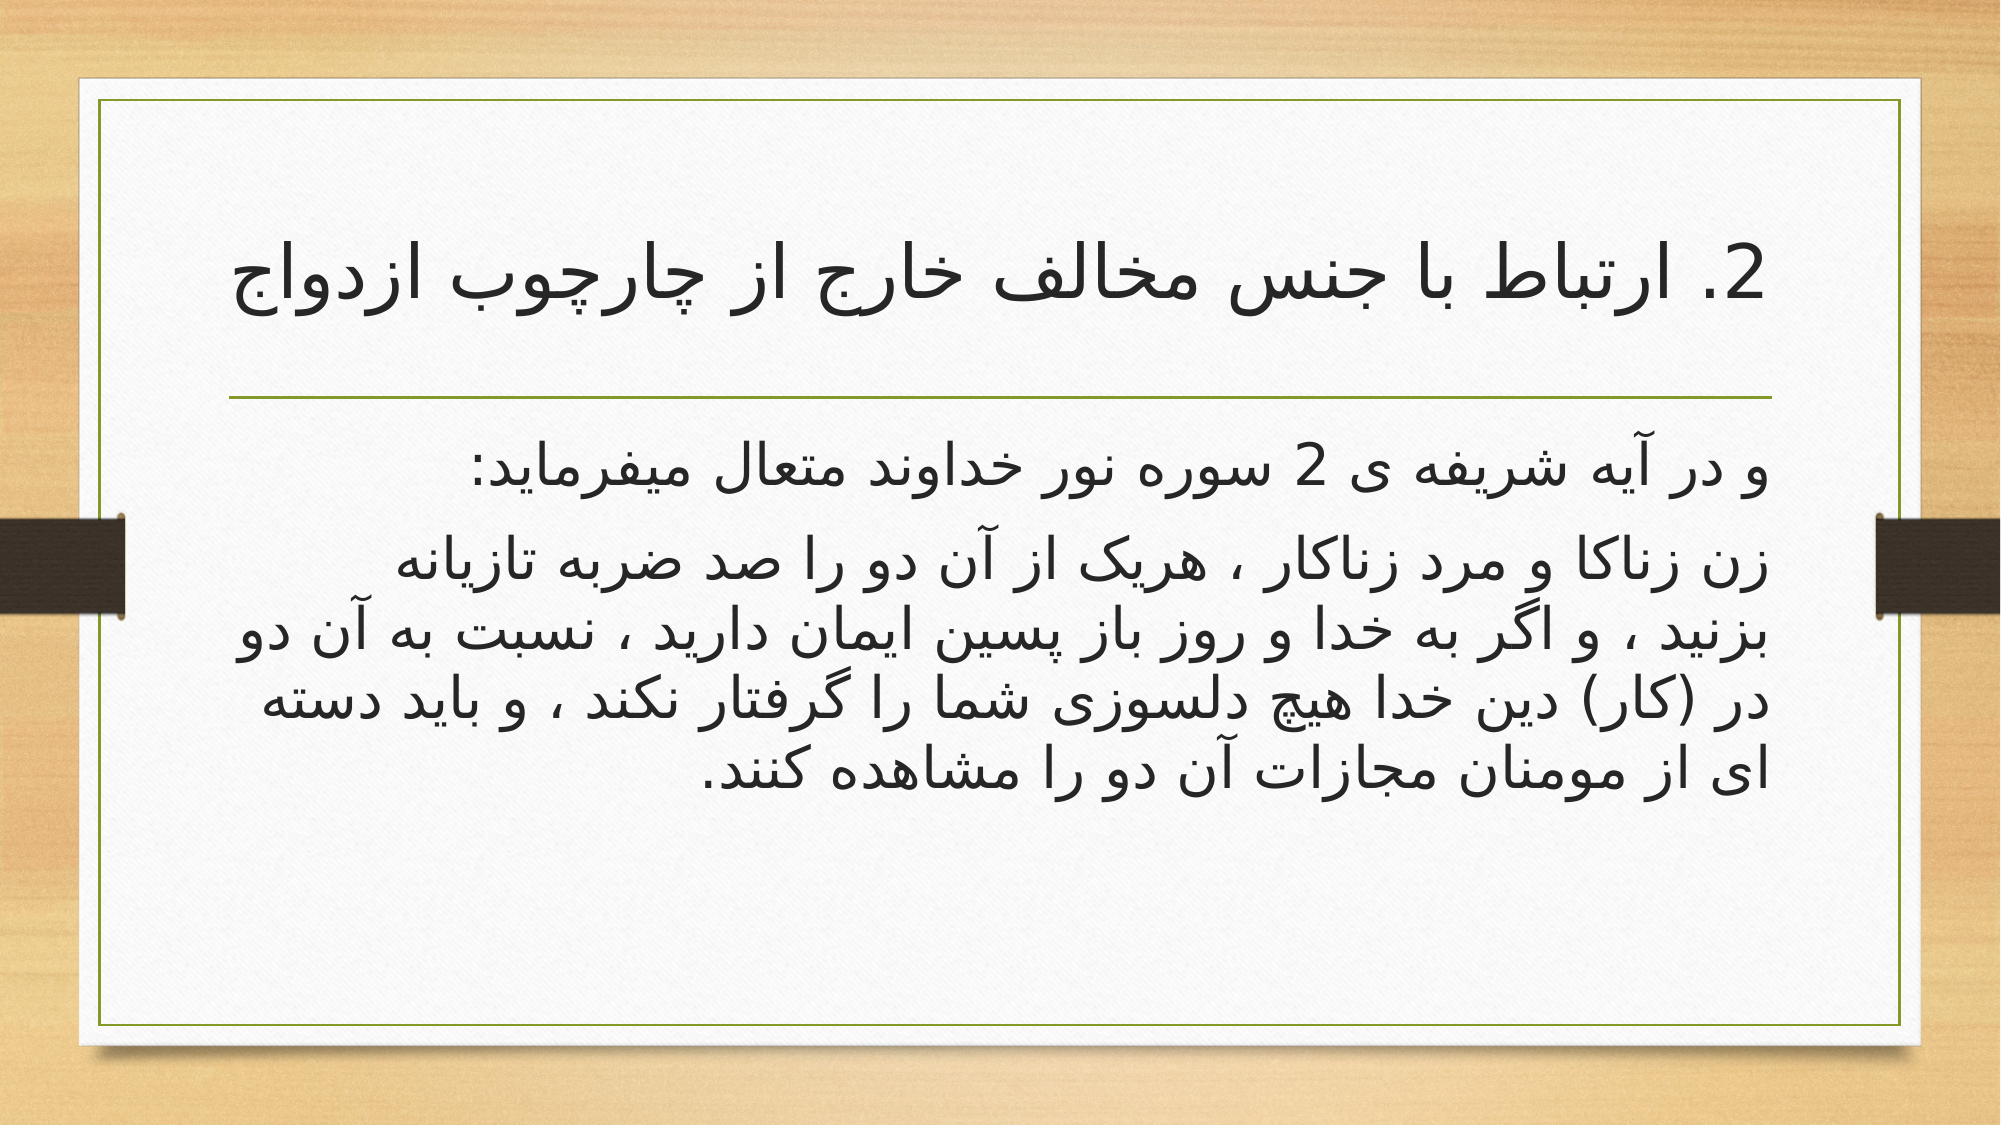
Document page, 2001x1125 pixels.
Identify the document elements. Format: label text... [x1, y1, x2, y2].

list و در آیه شریفه ی 2 سوره نور خداوند متعال میفرماید: زن زناکا و مرد زناکار ، هریک از آن دو را صد ضربه تازیانه بزنید ، و اگر به خدا و روز باز پسین ایمان دارید ، نسبت به آن دو در (کار) دین خدا هیچ دلسوزی شما را گرفتار نکند ، و باید دسته ای از مومنان مجازات آن دو را مشاهده کنند. [212, 419, 1788, 964]
picture [0, 0, 2001, 1125]
title 2. ارتباط با جنس مخالف خارج از چارچوب ازدواج [212, 161, 1788, 375]
